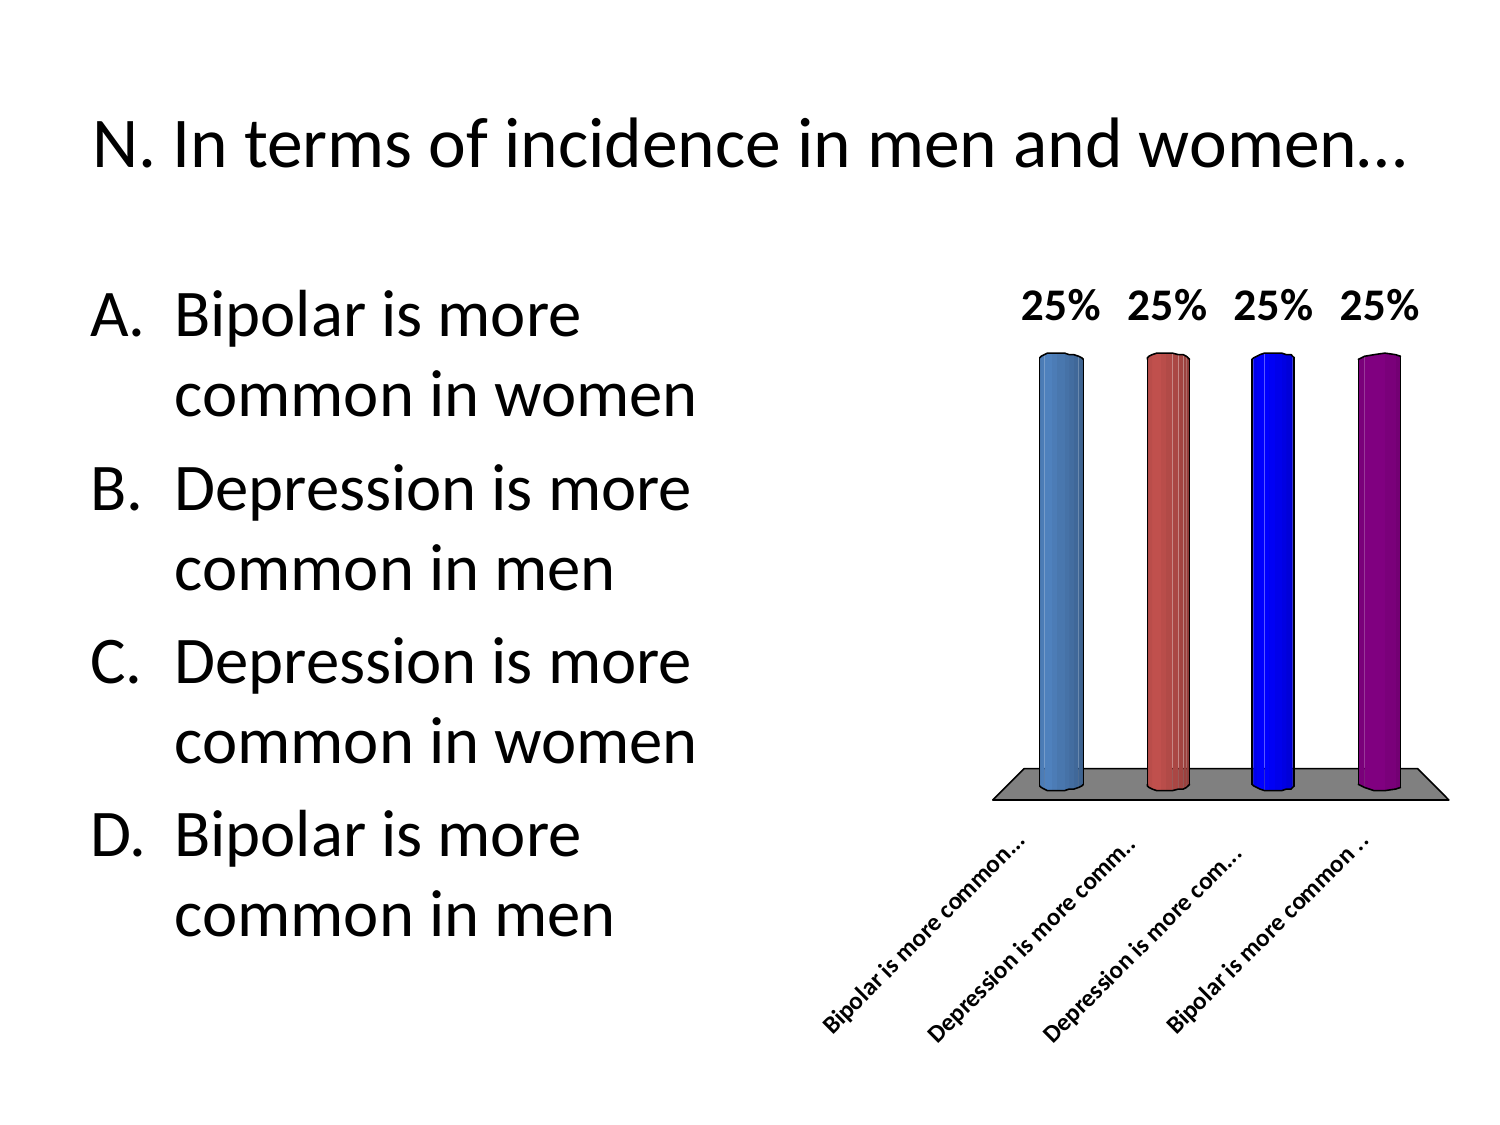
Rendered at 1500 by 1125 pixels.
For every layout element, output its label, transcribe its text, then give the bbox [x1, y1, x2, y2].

list Bipolar is more common in women Depression is more common in men Depression is more common in women Bipolar is more common in men [75, 262, 737, 1005]
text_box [739, 262, 1490, 1107]
title N. In terms of incidence in men and women… [75, 45, 1425, 233]
